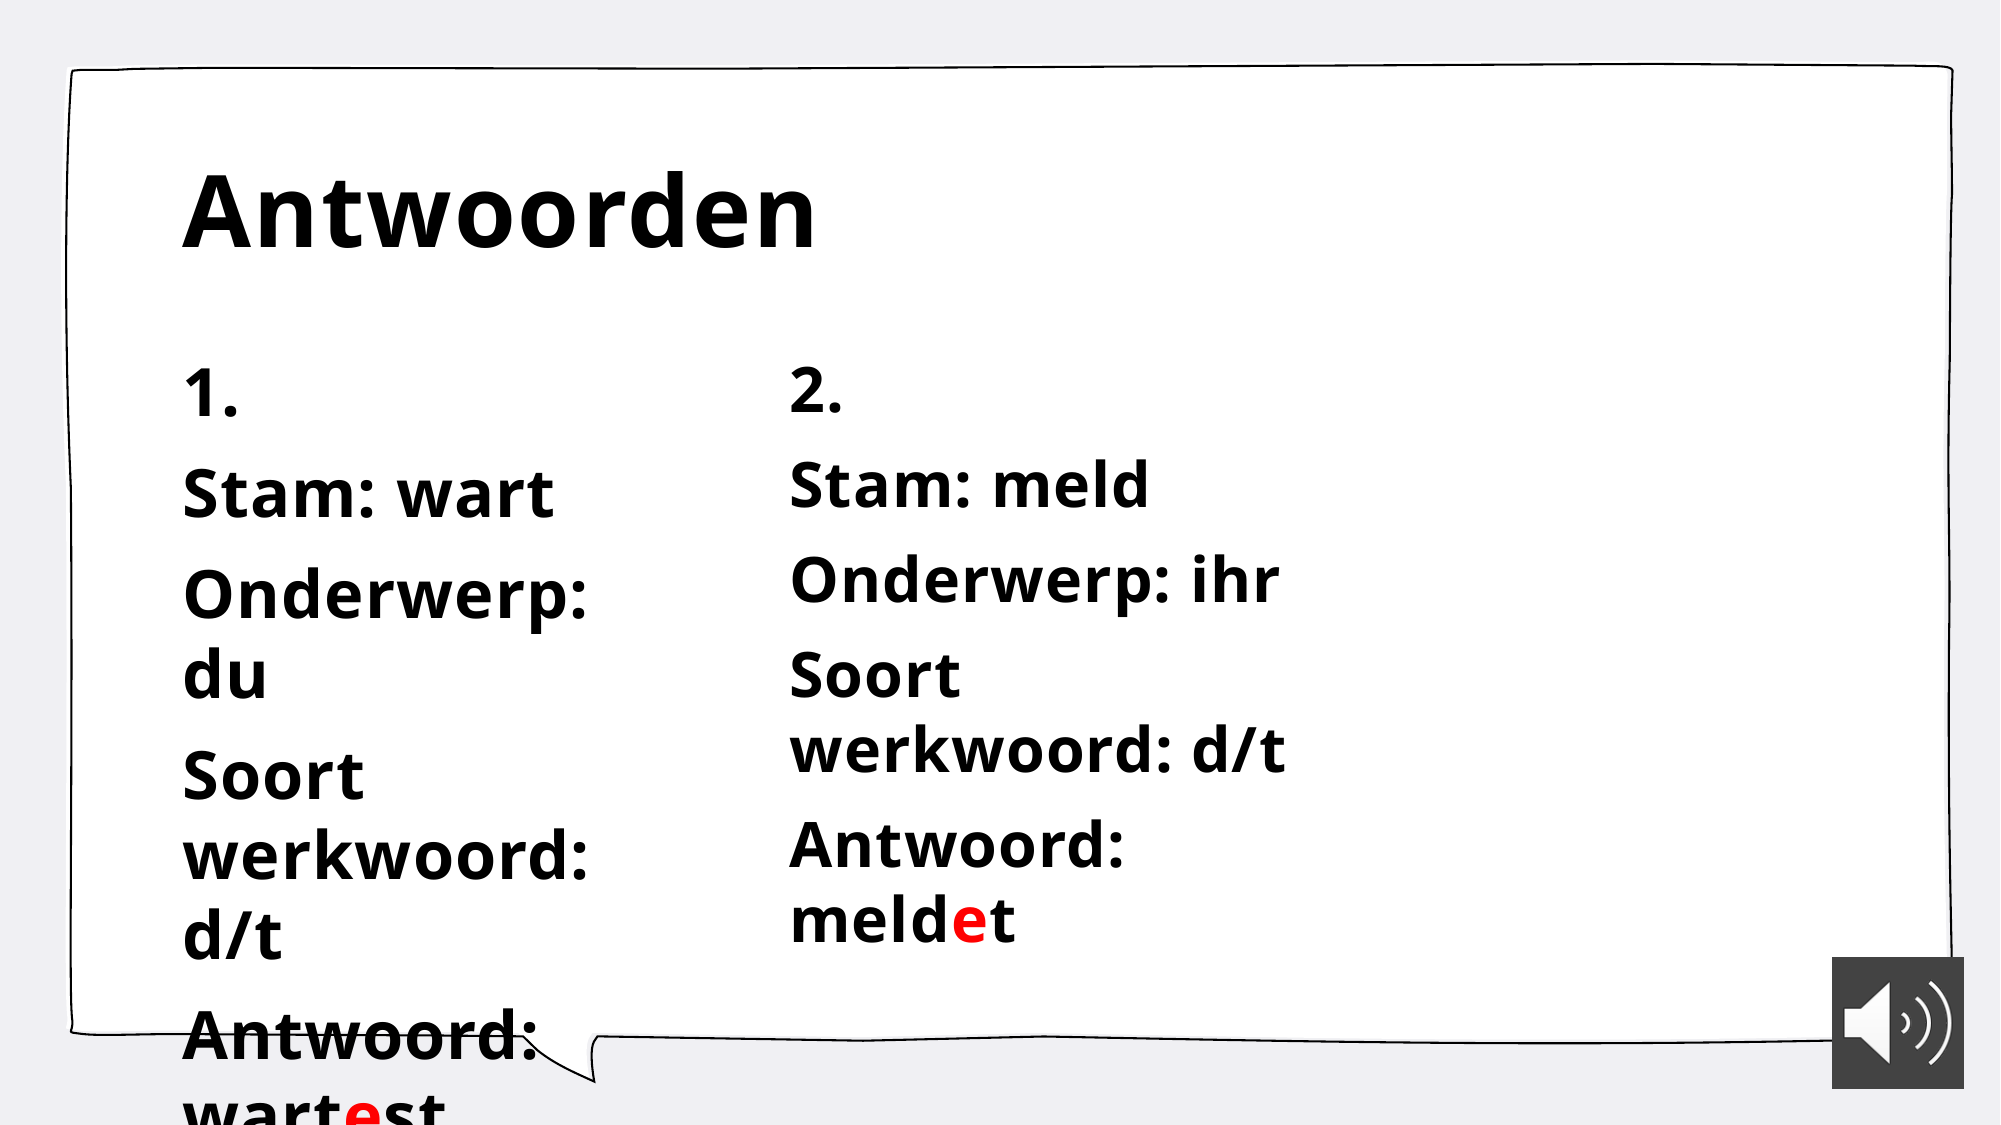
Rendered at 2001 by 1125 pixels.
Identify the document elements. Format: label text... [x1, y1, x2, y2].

picture [1831, 956, 1965, 1090]
list 1. Stam: wart Onderwerp: du Soort werkwoord: d/t Antwoord: wartest [167, 342, 697, 971]
text_box 2. Stam: meld Onderwerp: ihr Soort werkwoord: d/t Antwoord: meldet [774, 342, 1304, 971]
title Antwoorden [167, 91, 1863, 324]
